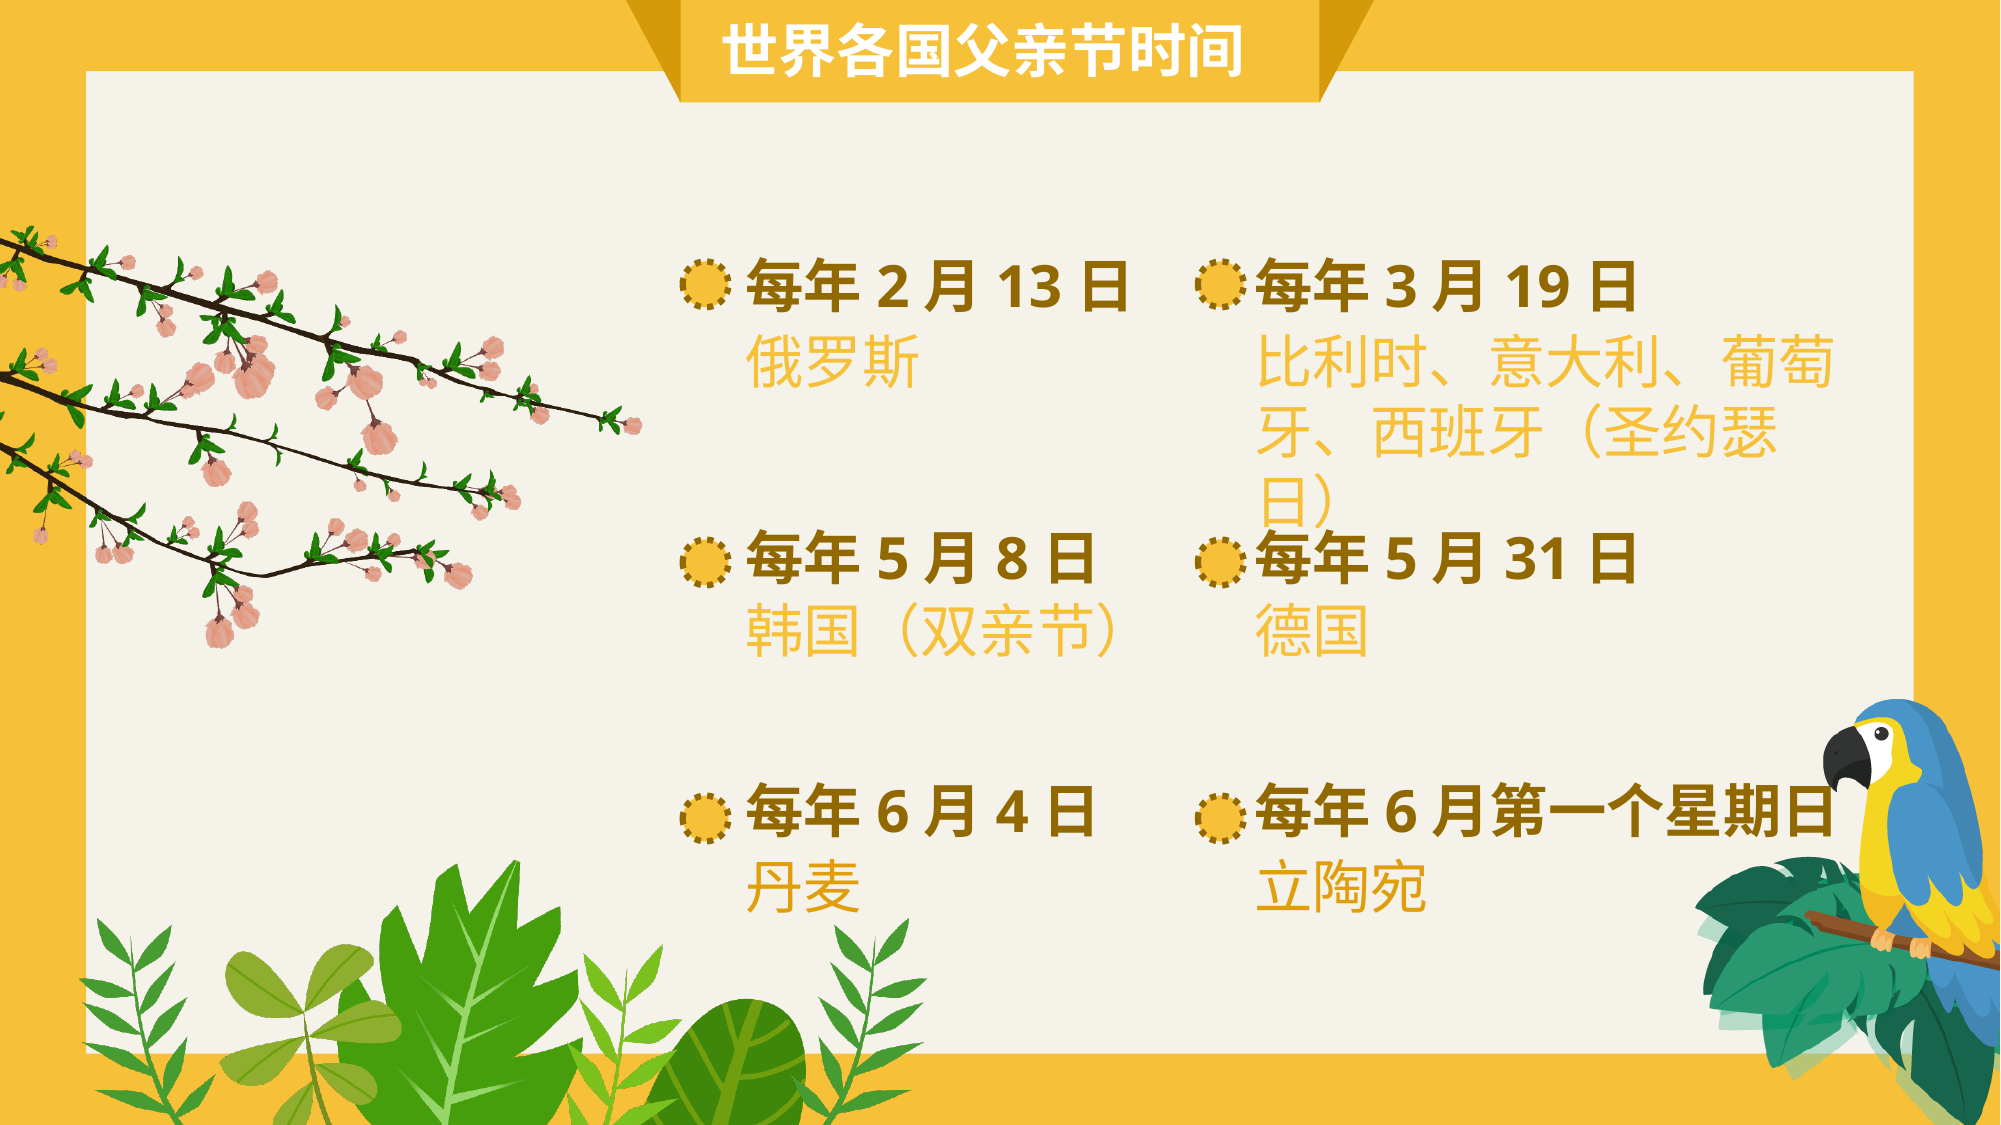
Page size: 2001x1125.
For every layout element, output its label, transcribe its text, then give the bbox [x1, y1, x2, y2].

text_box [623, 0, 1377, 103]
picture [69, 823, 936, 1125]
text_box 丹麦 [745, 850, 1205, 1023]
text_box 比利时、意大利、葡萄牙、西班牙（圣约瑟日） [1254, 325, 1859, 498]
text_box 俄罗斯 [745, 325, 1205, 498]
text_box [1196, 260, 1245, 309]
text_box 每年6月第一个星期日 [1254, 771, 1695, 847]
text_box 每年6月4日 [745, 771, 1205, 847]
text_box 德国 [1254, 594, 1713, 751]
text_box 每年3月19日 [1254, 246, 1713, 322]
text_box 韩国（双亲节） [745, 594, 1205, 751]
text_box 每年2月13日 [745, 246, 1205, 322]
text_box [1196, 538, 1245, 587]
text_box [690, 538, 730, 587]
text_box 立陶宛 [1254, 850, 1695, 1023]
text_box [1196, 794, 1245, 843]
picture [0, 223, 691, 773]
text_box 每年5月31日 [1254, 522, 1713, 591]
text_box [681, 794, 730, 843]
text_box [690, 260, 730, 309]
text_box 每年5月8日 [745, 522, 1205, 591]
picture [1695, 699, 2000, 1125]
